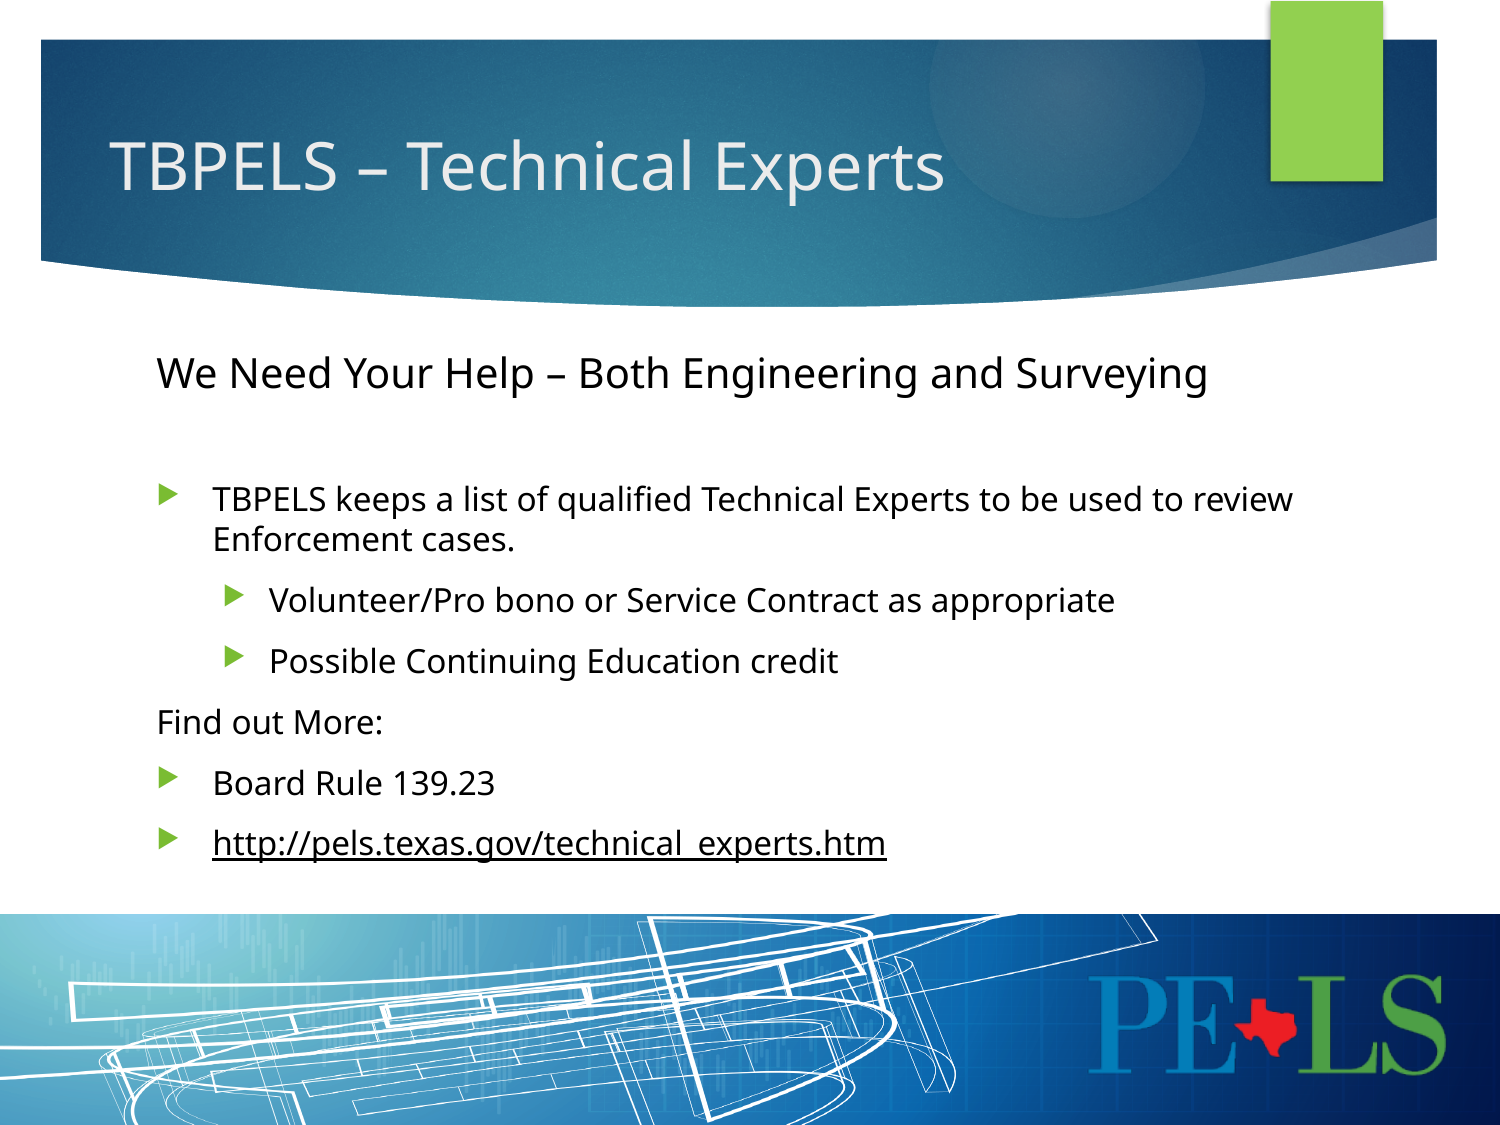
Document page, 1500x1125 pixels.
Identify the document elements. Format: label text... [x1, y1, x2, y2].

title TBPELS – Technical Experts [94, 93, 1386, 235]
picture [0, 914, 1500, 1125]
list We Need Your Help – Both Engineering and Surveying TBPELS keeps a list of qualified Technical Experts to be used to review Enforcement cases. Volunteer/Pro bono or Service Contract as appropriate Possible Continuing Education credit Find out More: Board Rule 139.23 http://pels.texas.gov/technical_experts.htm [141, 339, 1340, 822]
